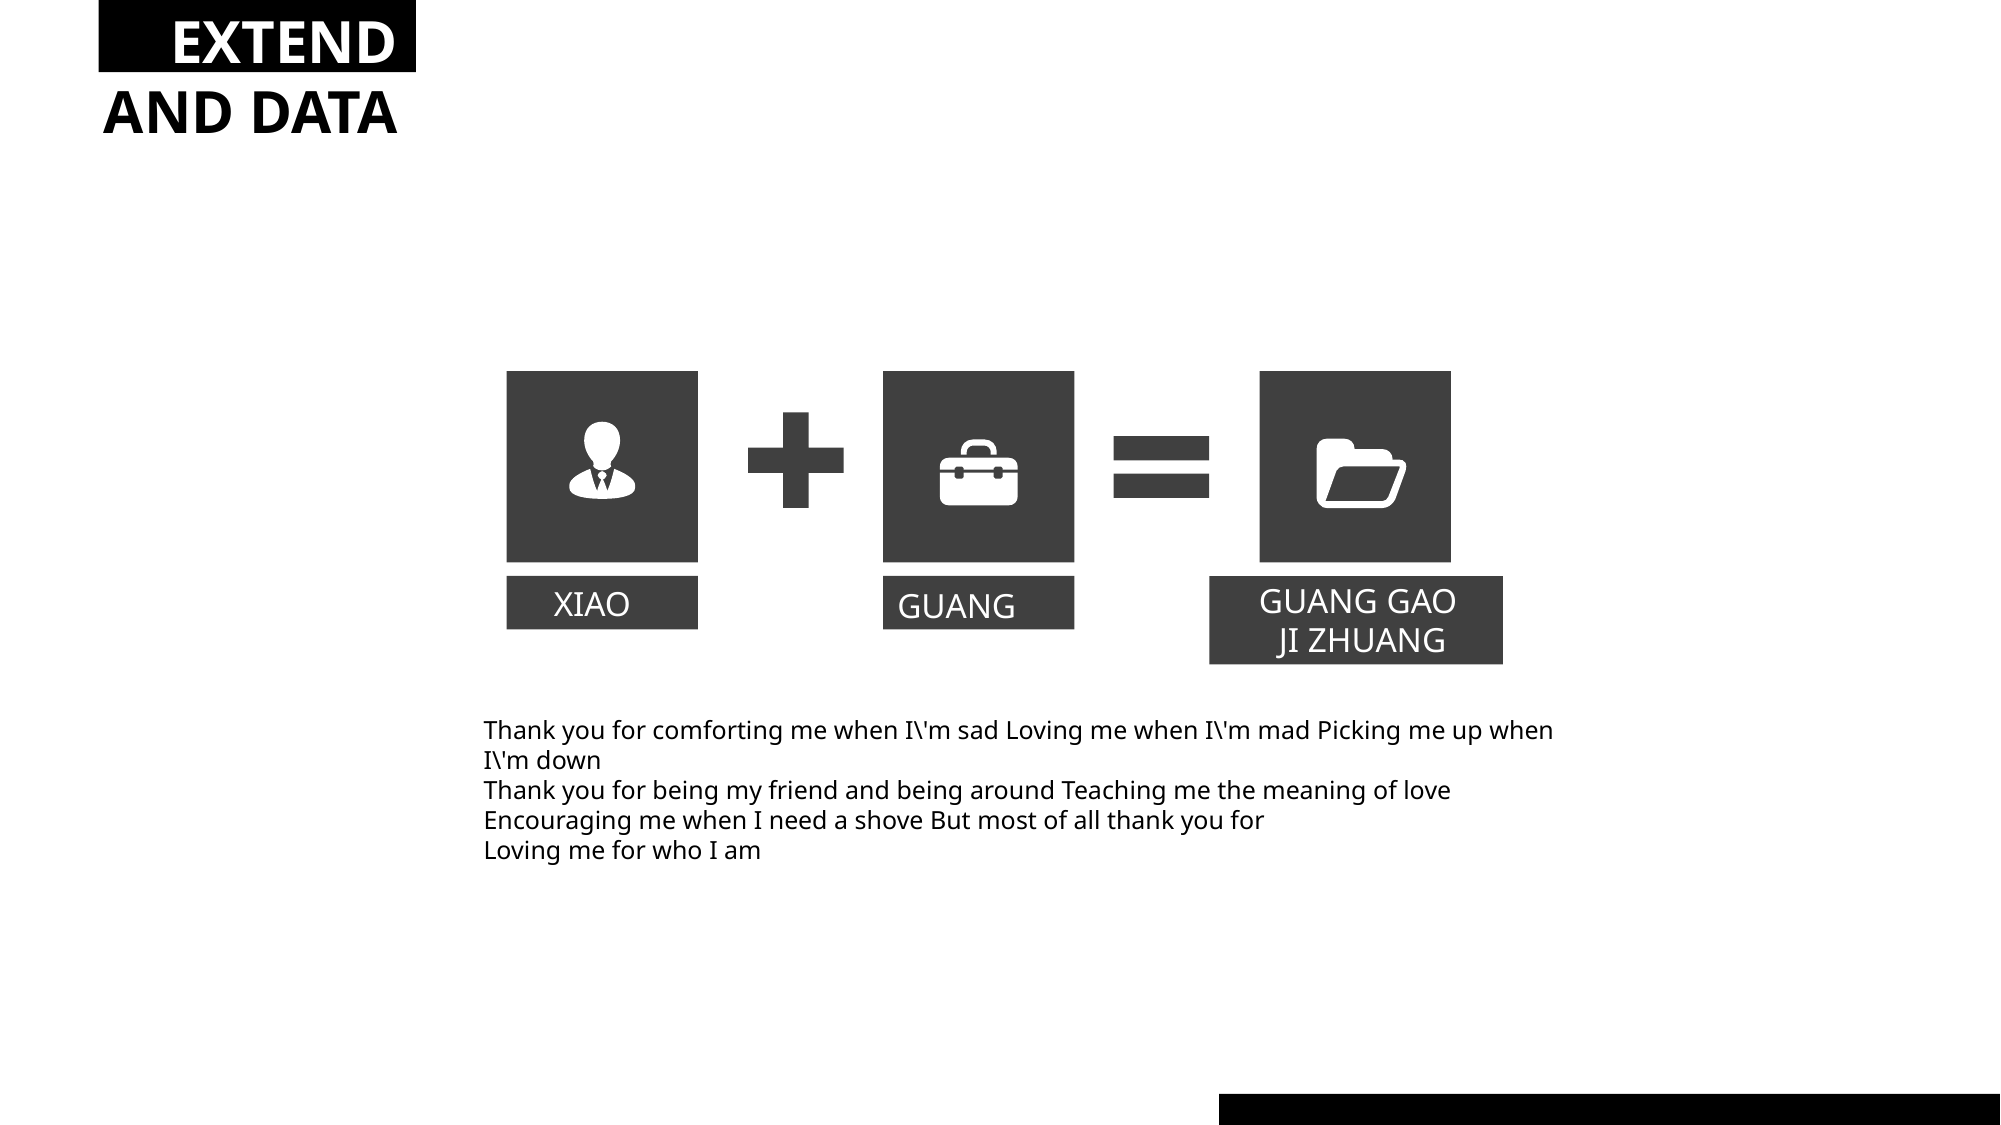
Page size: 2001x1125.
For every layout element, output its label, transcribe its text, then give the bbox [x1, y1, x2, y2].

text_box Thank you for comforting me when I\'m sad Loving me when I\'m mad Picking me up when I\'m down Thank you for being my friend and being around Teaching me the meaning of love Encouraging me when I need a shove But most of all thank you for Loving me for who I am [468, 707, 1602, 872]
text_box [678, 575, 699, 630]
text_box XIAO LI [538, 575, 678, 671]
text_box EXTEND AND DATA [89, 0, 413, 153]
text_box GUANG GAO [882, 577, 1086, 673]
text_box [506, 371, 698, 563]
text_box [413, 0, 417, 73]
text_box GUANG GAO JI ZHUANG XIAGN [1222, 572, 1503, 707]
text_box [1208, 575, 1222, 666]
text_box [747, 411, 845, 509]
text_box [1218, 1093, 2000, 1125]
text_box [505, 575, 538, 630]
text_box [1113, 436, 1210, 498]
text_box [883, 371, 1075, 563]
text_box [1259, 371, 1452, 563]
